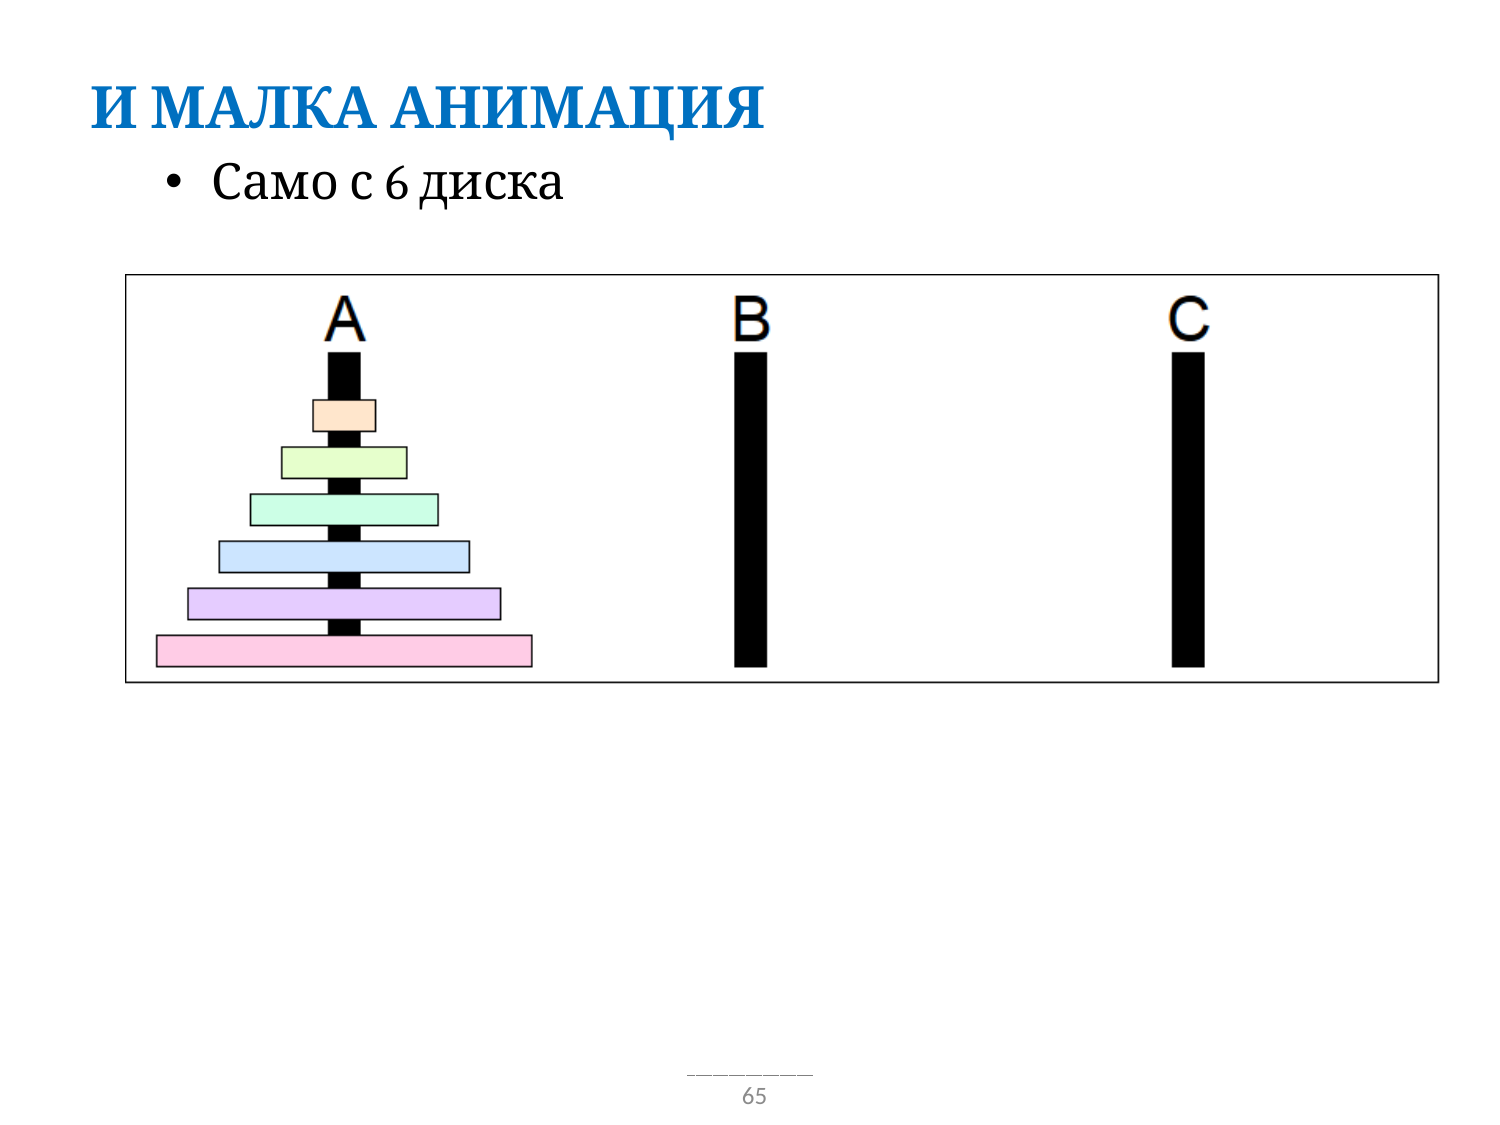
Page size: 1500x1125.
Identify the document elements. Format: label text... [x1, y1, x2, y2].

list И малка анимация Само с 6 диска [75, 62, 1450, 1063]
picture [124, 274, 1441, 685]
slide_number 65 [579, 1065, 930, 1125]
